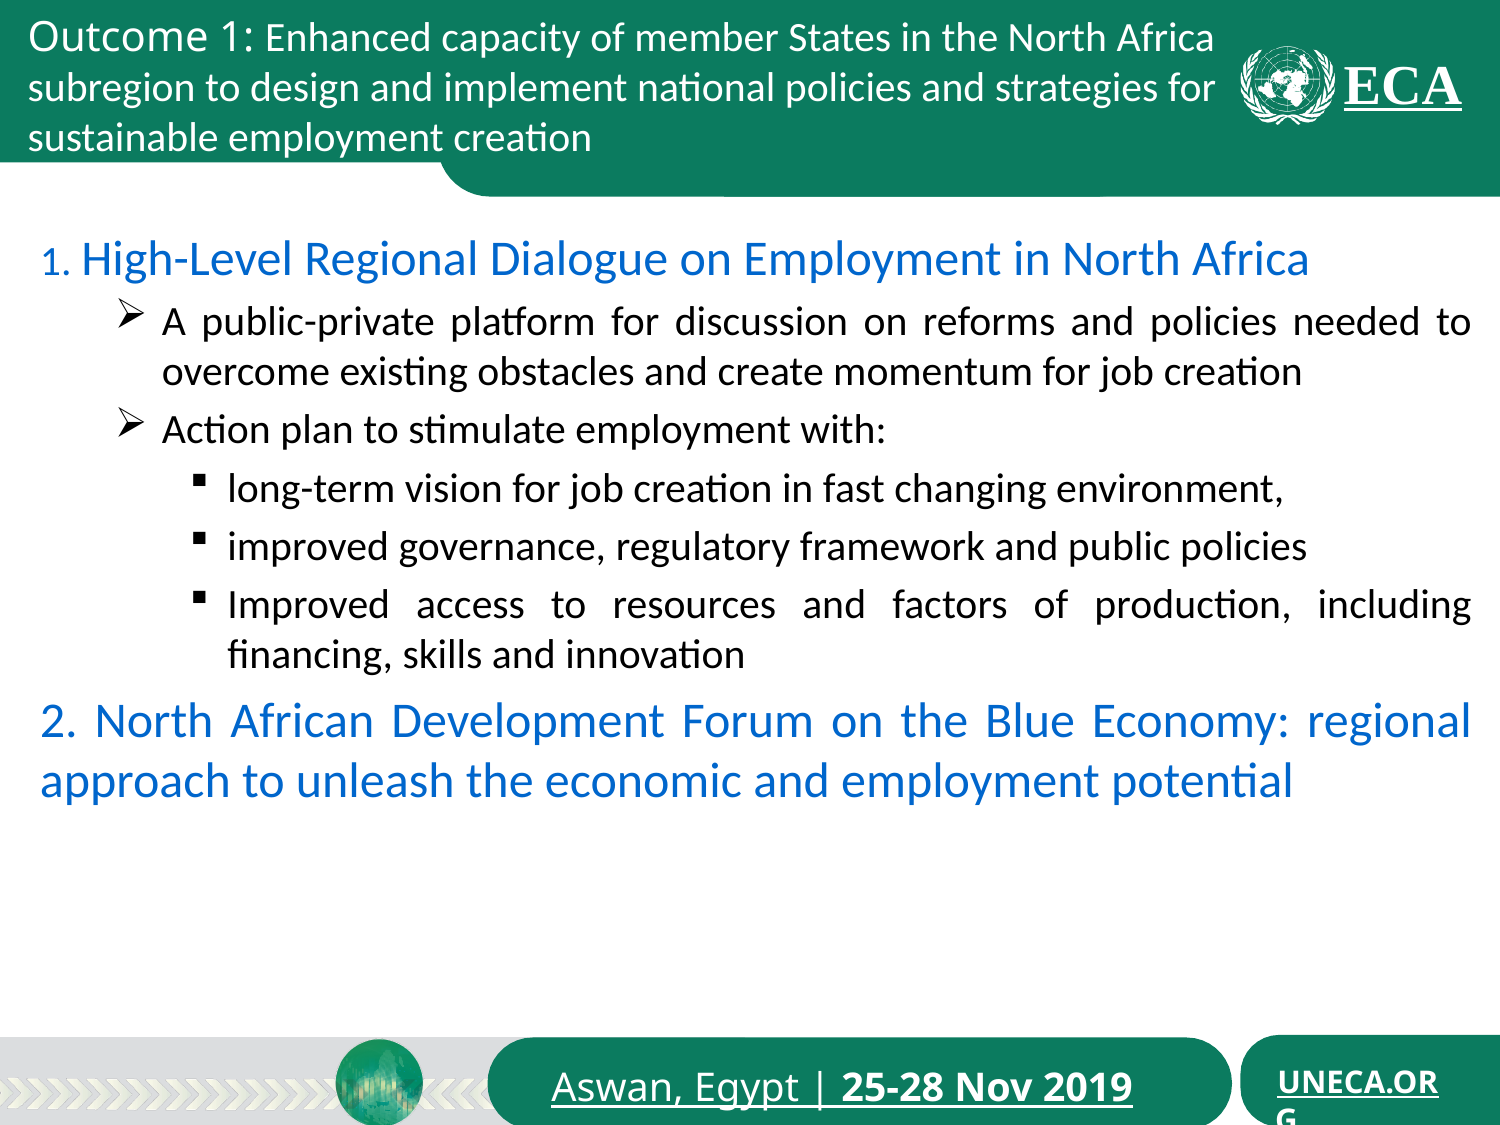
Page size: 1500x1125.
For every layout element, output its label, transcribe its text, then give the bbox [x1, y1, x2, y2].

picture [0, 1037, 526, 1125]
list Outcome 1: Enhanced capacity of member States in the North Africa subregion to design and implement national policies and strategies for sustainable employment creation [12, 2, 1338, 163]
list 1. High-Level Regional Dialogue on Employment in North Africa A public-private platform for discussion on reforms and policies needed to overcome existing obstacles and create momentum for job creation Action plan to stimulate employment with: long-term vision for job creation in fast changing environment, improved governance, regulatory framework and public policies Improved access to resources and factors of production, including financing, skills and innovation 2. North African Development Forum on the Blue Economy: regional approach to unleash the economic and employment potential [24, 200, 1488, 1000]
